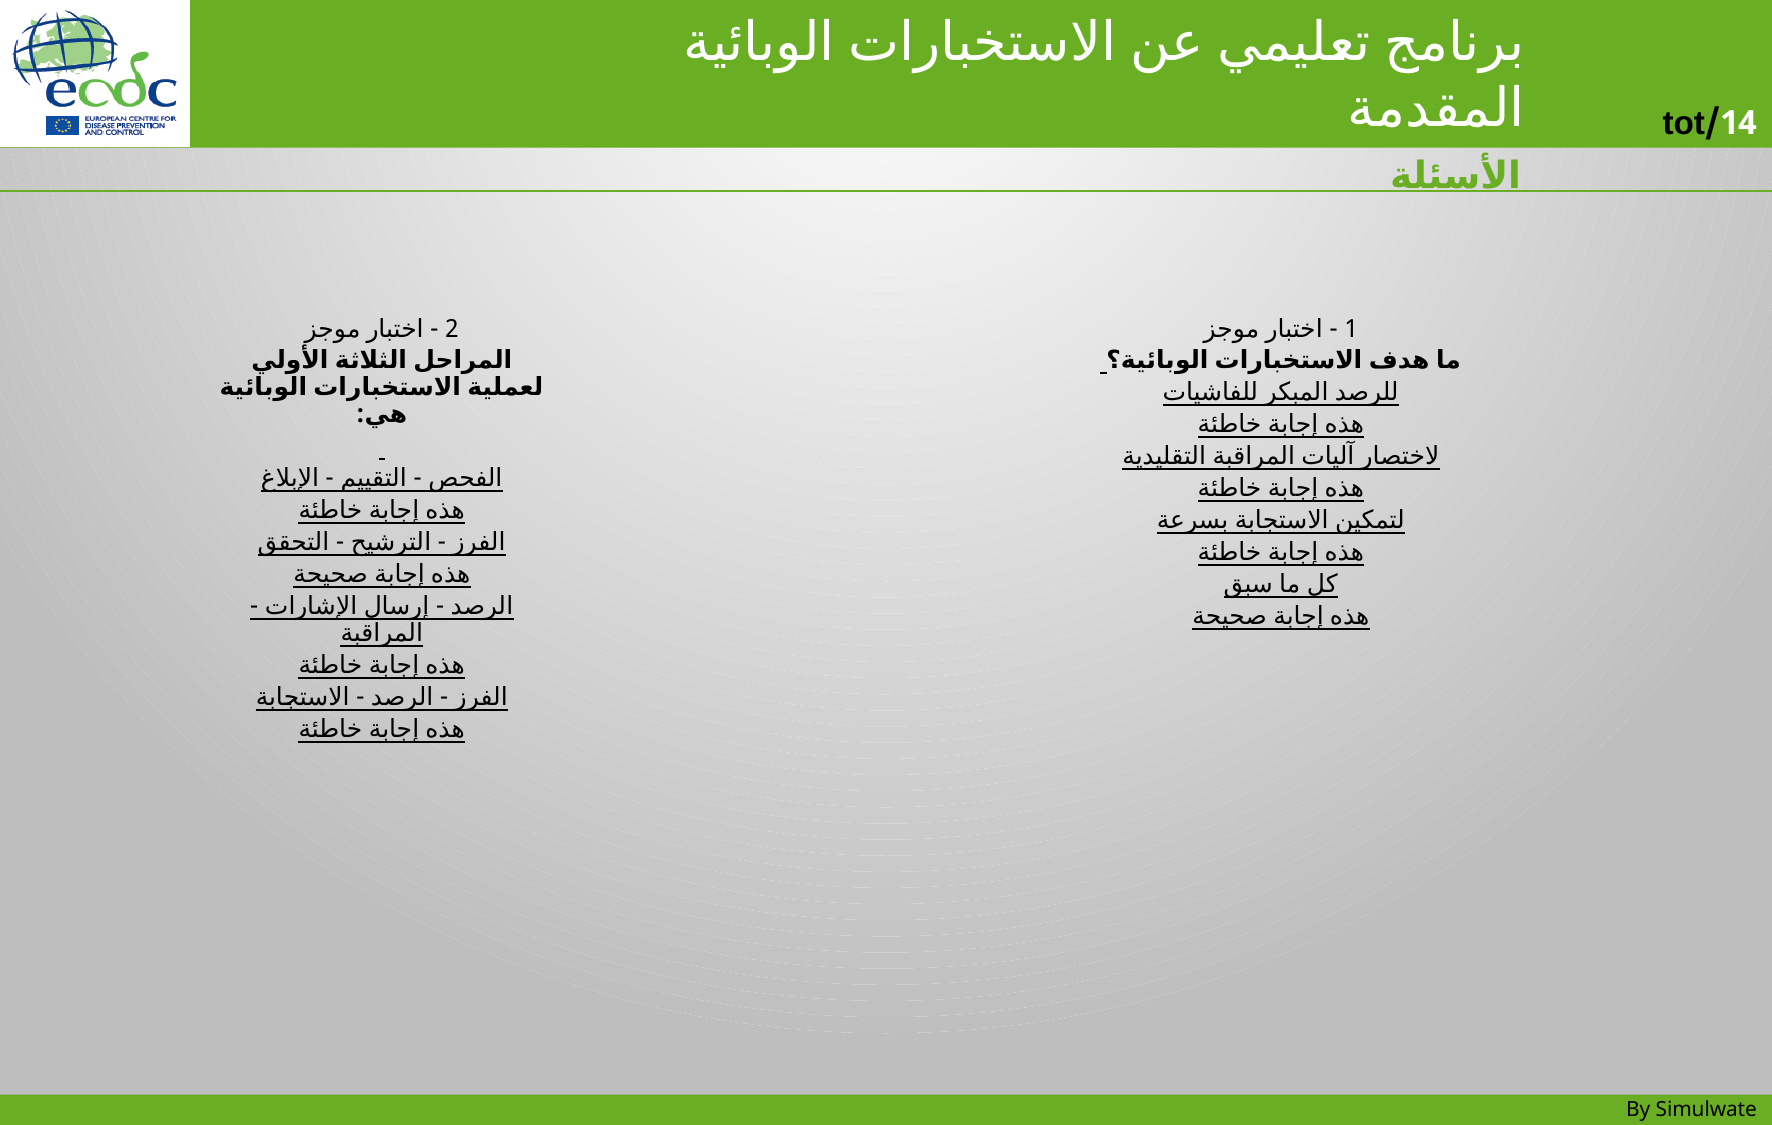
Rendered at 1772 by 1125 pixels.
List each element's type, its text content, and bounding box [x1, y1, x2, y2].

text_box الأسئلة [204, 149, 1536, 205]
text_box 1 - اختبار موجز ما هدف الاستخبارات الوبائية؟ للرصد المبكر للفاشيات هذه إجابة خاطئة لاختصار آليات المراقبة التقليدية هذه إجابة خاطئة لتمكين الاستجابة بسرعة هذه إجابة خاطئة كل ما سبق هذه إجابة صحيحة [1077, 273, 1484, 638]
text_box 2 - اختبار موجز المراحل الثلاثة الأولي لعملية الاستخبارات الوبائية هي: الفحص - التقييم - الإبلاغ هذه إجابة خاطئة الفرز - الترشيح - التحقق هذه إجابة صحيحة الرصد - إرسال الإشارات - المراقبة هذه إجابة خاطئة الفرز - الرصد - الاستجابة هذه إجابة خاطئة [204, 273, 559, 783]
picture [0, 0, 190, 147]
